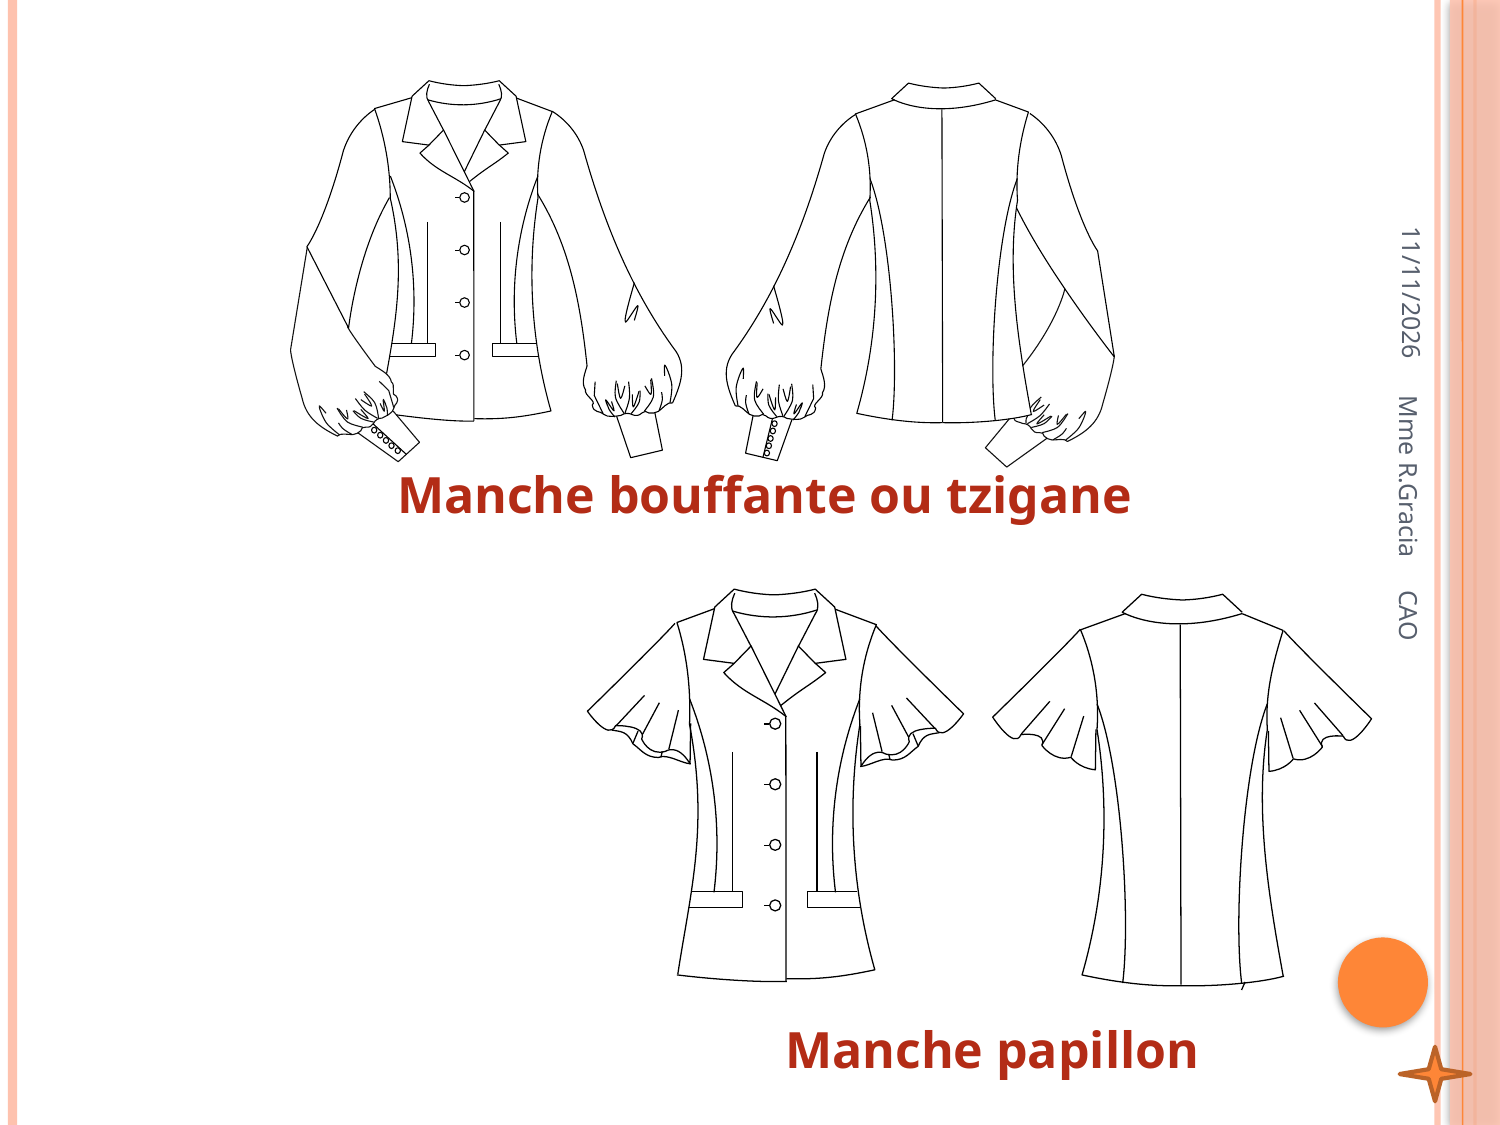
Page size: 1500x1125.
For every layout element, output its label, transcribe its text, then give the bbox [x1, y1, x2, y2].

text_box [288, 77, 1117, 469]
text_box Manche papillon [537, 1011, 1447, 1087]
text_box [584, 585, 1375, 994]
text_box [1397, 1044, 1473, 1104]
footer Mme R.Gracia CAO [1379, 380, 1440, 906]
text_box Manche bouffante ou tzigane [147, 456, 1382, 532]
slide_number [1378, 43, 1442, 374]
